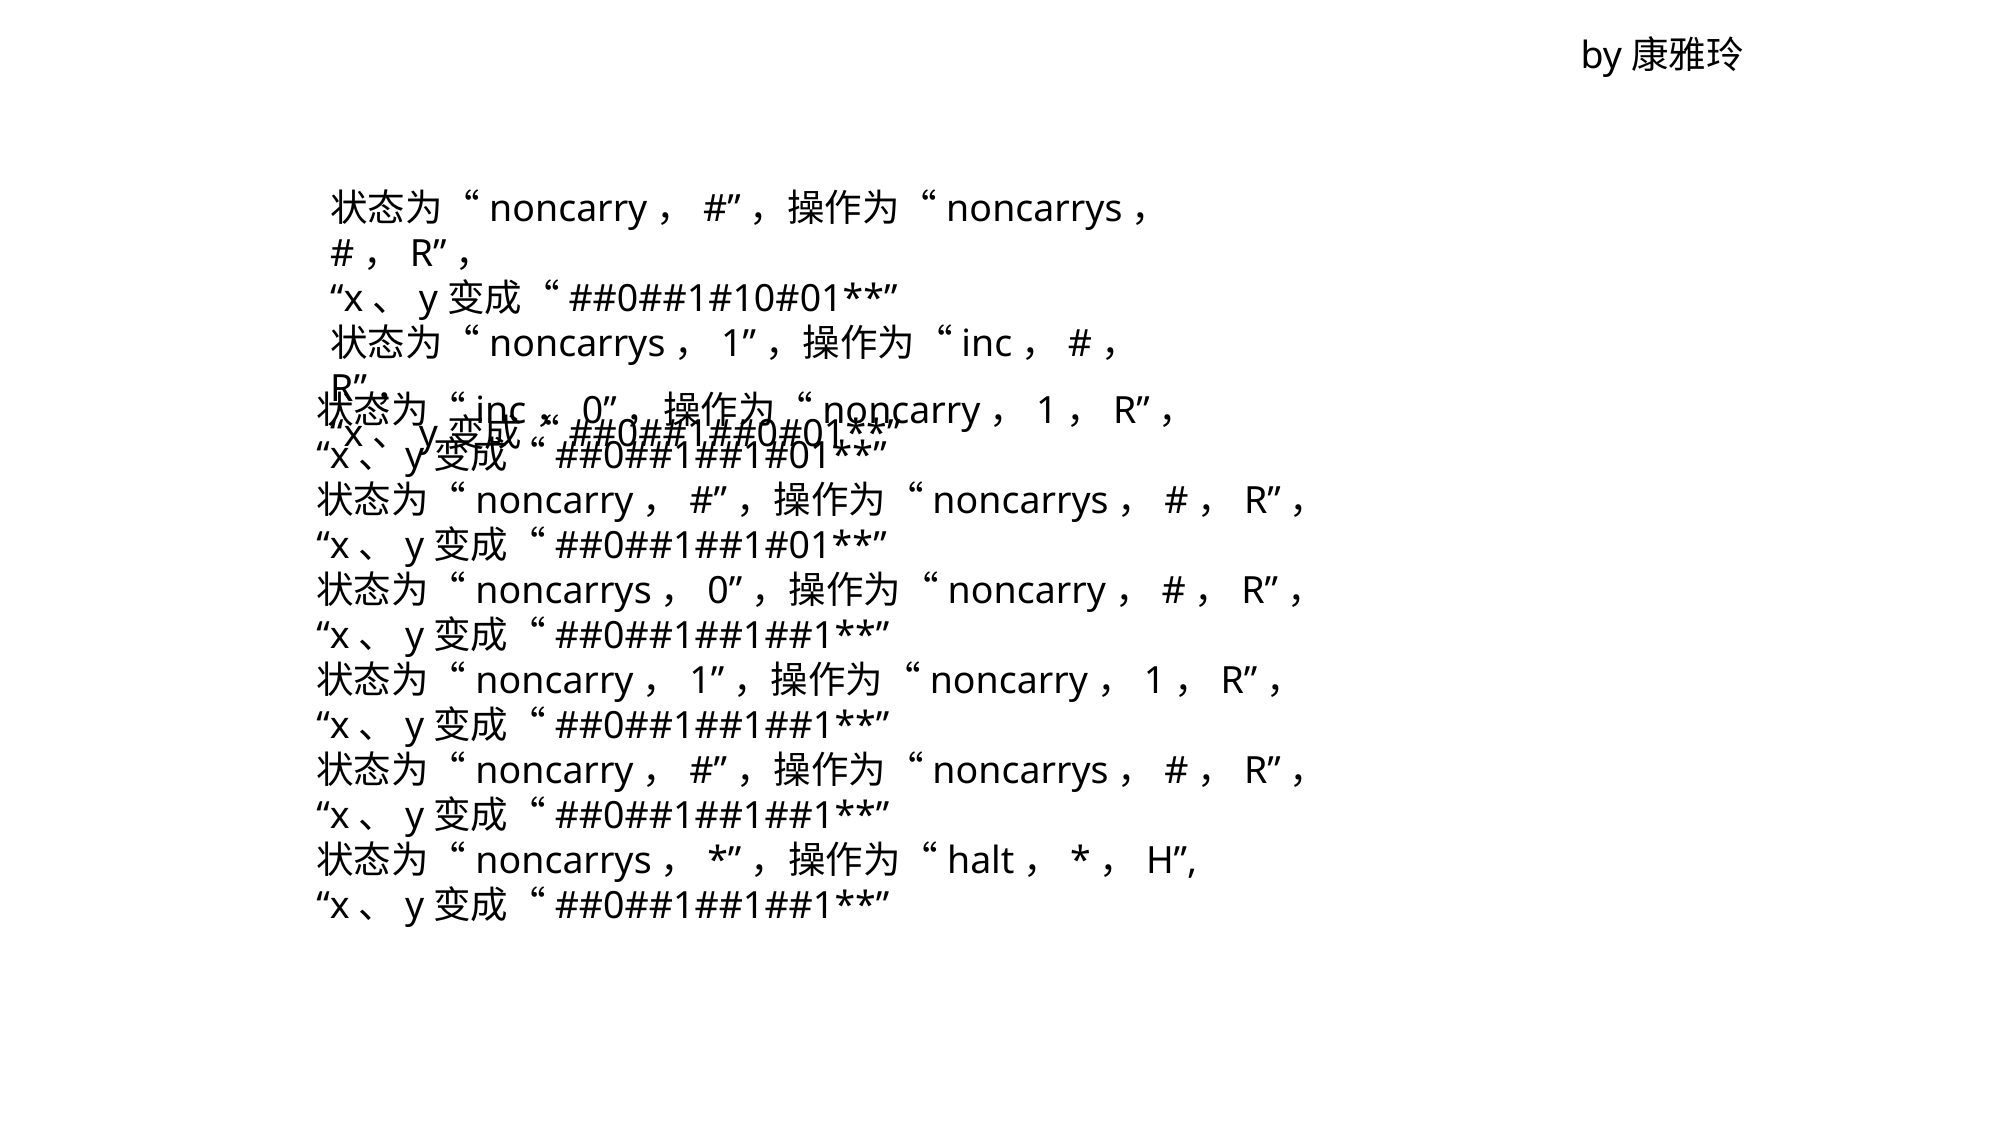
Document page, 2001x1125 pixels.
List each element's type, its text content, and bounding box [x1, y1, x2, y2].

text_box 状态为“inc，0”，操作为“noncarry，1，R”， “x、y变成“##0##1##1#01**” 状态为“noncarry，#”，操作为“noncarrys，#，R”， “x、y变成“##0##1##1#01**” 状态为“noncarrys，0”，操作为“noncarry，#，R”， “x、y变成“##0##1##1##1**” 状态为“noncarry，1”，操作为“noncarry，1，R”， “x、y变成“##0##1##1##1**” 状态为“noncarry，#”，操作为“noncarrys，#，R”， “x、y变成“##0##1##1##1**” 状态为“noncarrys，*”，操作为“halt，*，H”, “x、y变成“##0##1##1##1**” [301, 379, 1727, 919]
text_box by康雅玲 [1565, 23, 1759, 84]
text_box 状态为“noncarry，#”，操作为“noncarrys，#，R”， “x、y变成“##0##1#10#01**” 状态为“noncarrys，1”，操作为“inc，#， R”， “x、y变成“##0##1##0#01**” [315, 176, 1189, 507]
